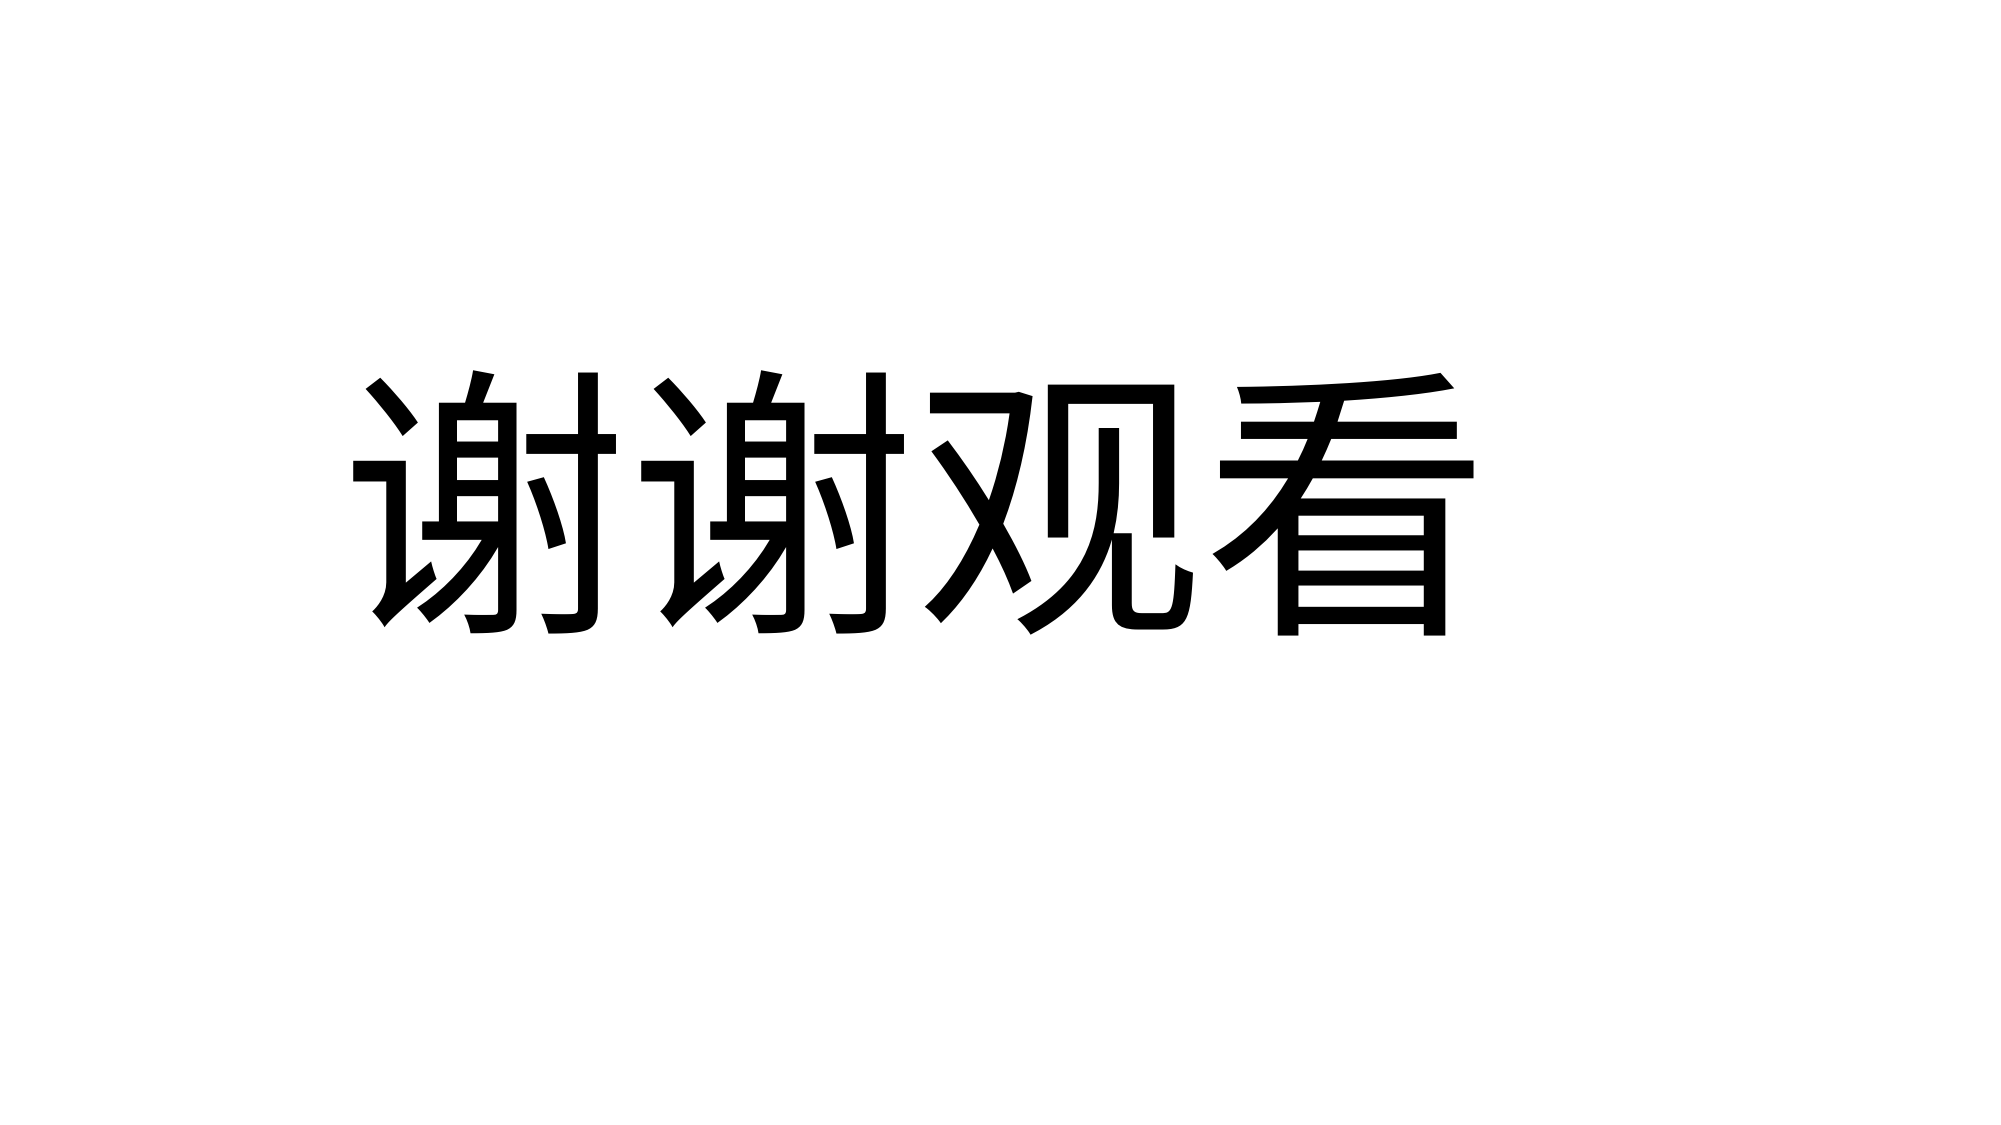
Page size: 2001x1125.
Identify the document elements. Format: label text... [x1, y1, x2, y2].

text_box 谢谢观看 [299, 317, 1533, 677]
